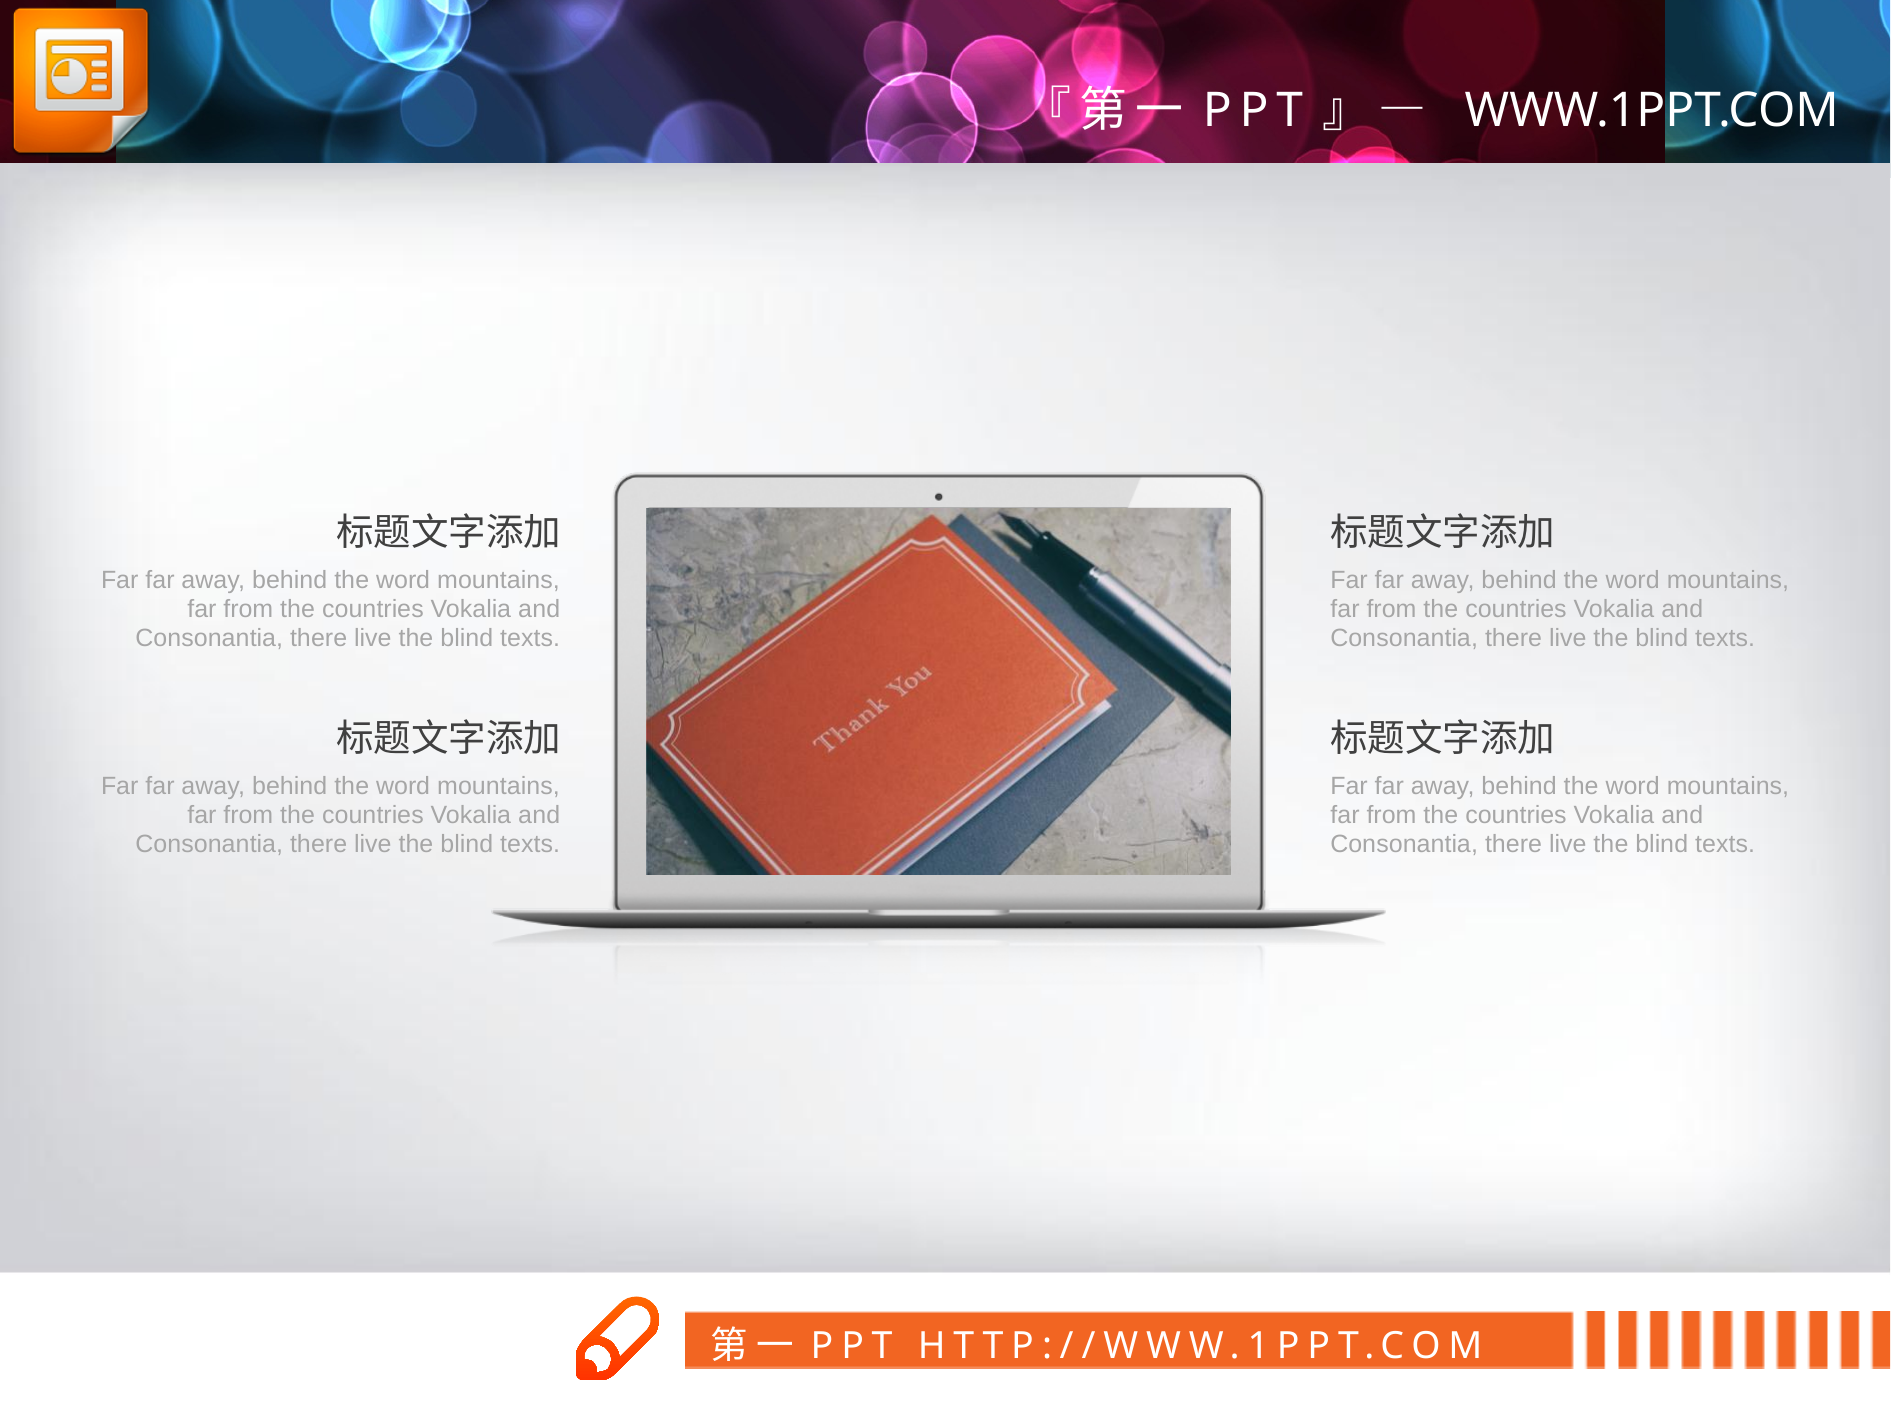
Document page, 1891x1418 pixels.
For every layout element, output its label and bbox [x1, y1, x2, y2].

text_box [94, 507, 562, 653]
text_box [1330, 507, 1798, 653]
picture [685, 1311, 1891, 1369]
picture [0, 0, 1891, 1275]
text_box [94, 714, 562, 859]
text_box [1330, 714, 1798, 859]
